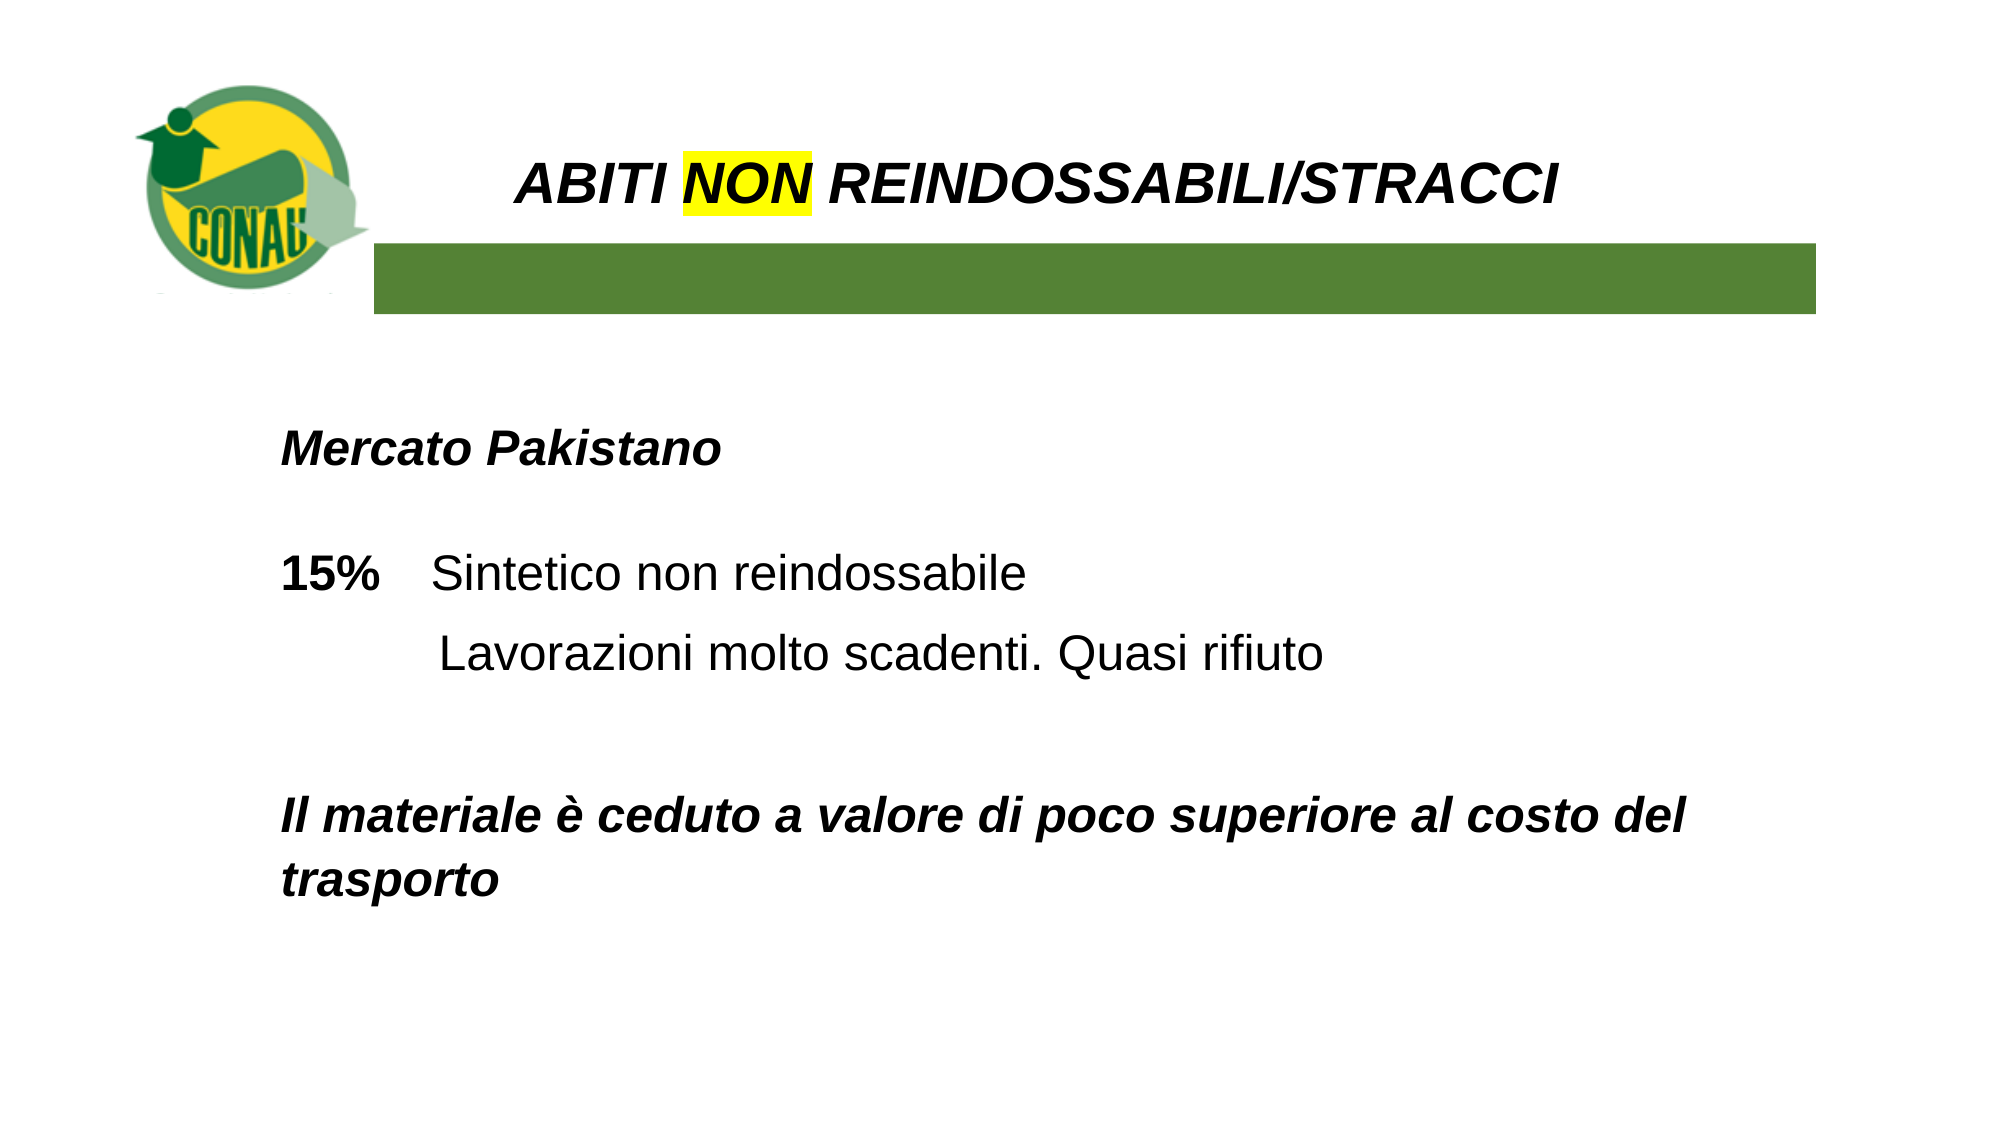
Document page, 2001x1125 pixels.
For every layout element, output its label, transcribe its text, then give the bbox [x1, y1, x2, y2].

text_box Mercato Pakistano 15% Sintetico non reindossabile Lavorazioni molto scadenti. Quasi rifiuto Il materiale è ceduto a valore di poco superiore al costo del trasporto [265, 404, 1816, 915]
text_box ABITI NON REINDOSSABILI/STRACCI [499, 132, 1684, 223]
text_box [373, 242, 1817, 315]
picture [111, 58, 395, 294]
